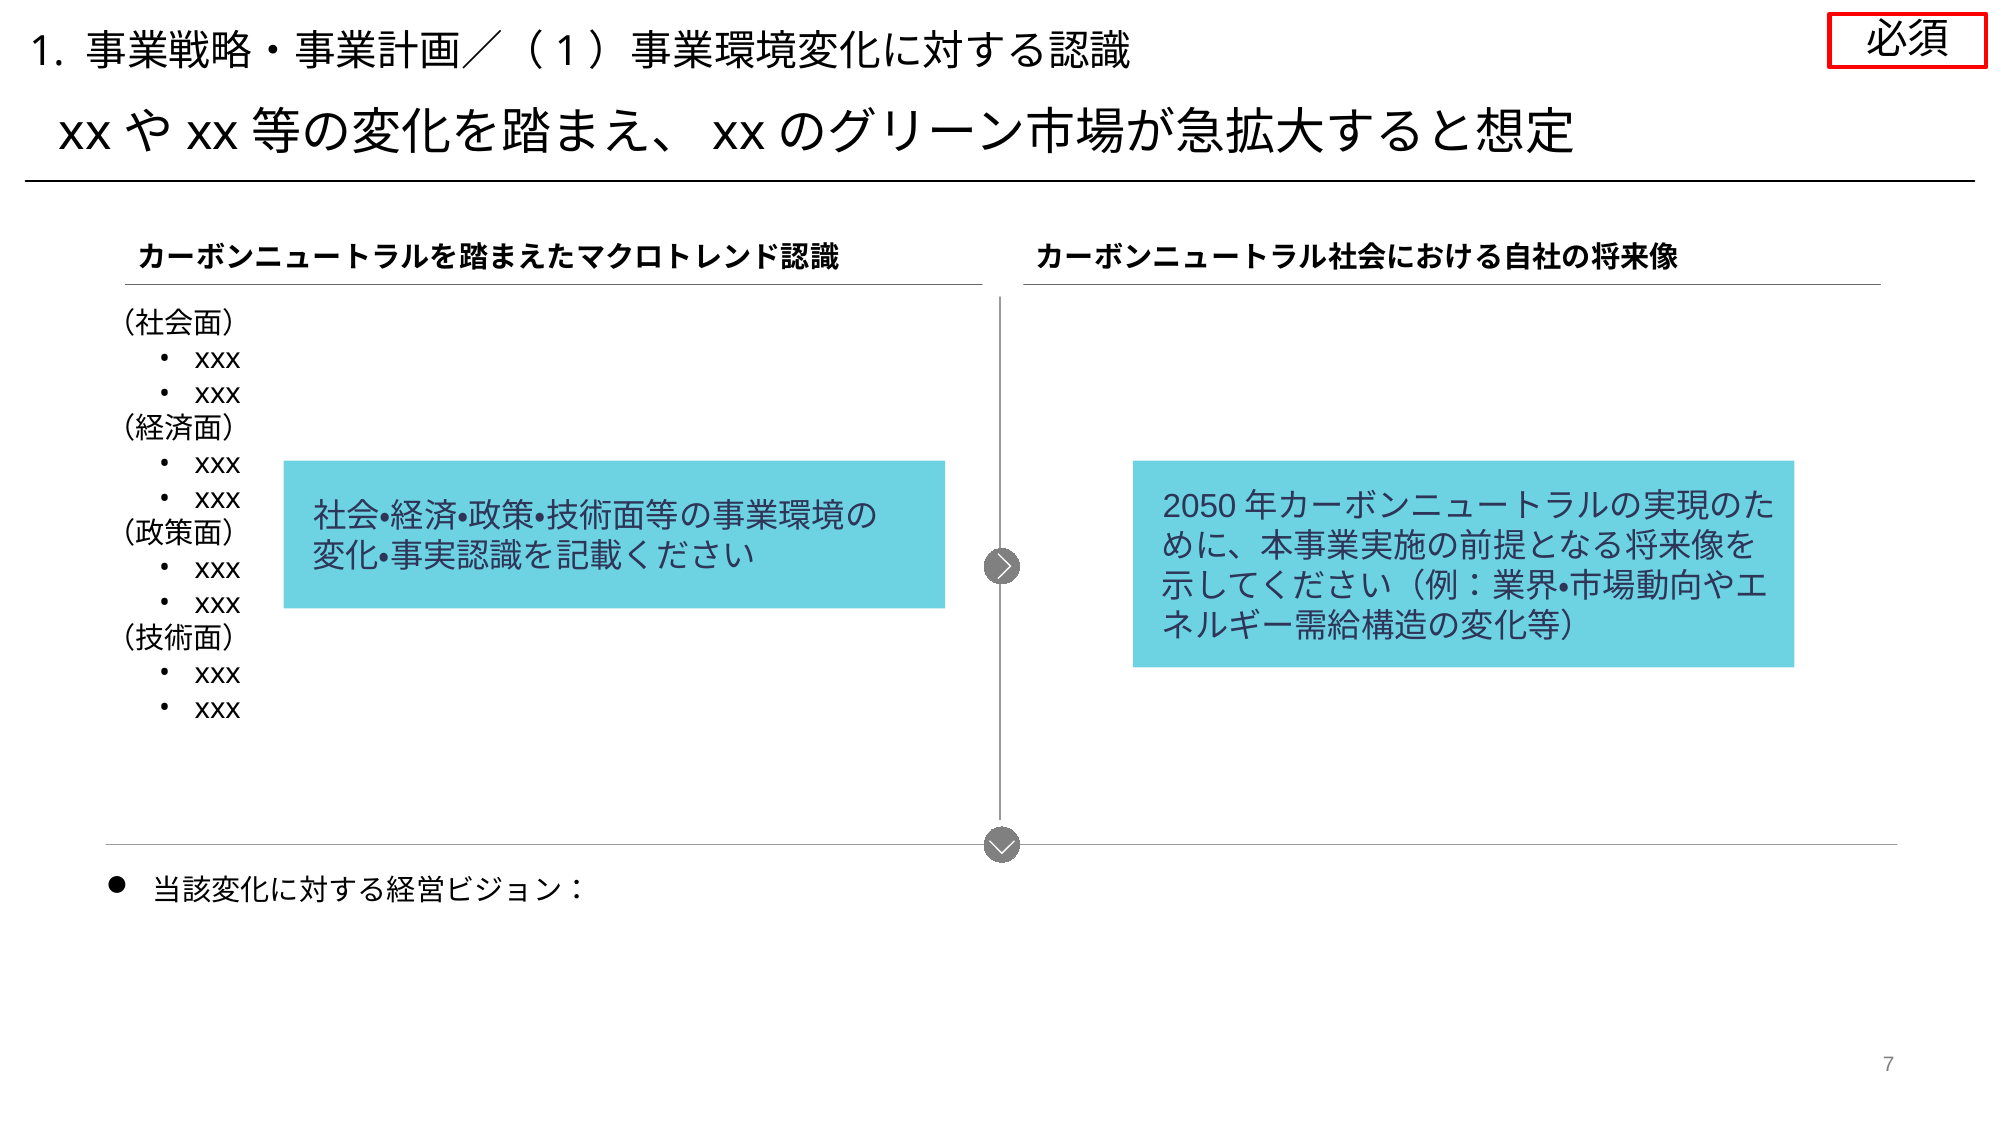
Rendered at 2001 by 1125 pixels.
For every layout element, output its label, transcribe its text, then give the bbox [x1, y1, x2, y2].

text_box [983, 826, 1020, 863]
text_box 1. 事業戦略・事業計画／（1）事業環境変化に対する認識 [29, 29, 1802, 75]
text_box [983, 548, 1020, 585]
text_box 当該変化に対する経営ビジョン： [105, 863, 1898, 1058]
text_box xxやxx等の変化を踏まえ、xxのグリーン市場が急拡大すると想定 [59, 106, 1904, 161]
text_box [122, 225, 983, 286]
text_box 社会・経済・政策・技術面等の事業環境の 変化・事実認識を記載ください [283, 460, 946, 609]
text_box 2050年カーボンニュートラルの実現のために、本事業実施の前提となる将来像を示してください（例：業界・市場動向やエネルギー需給構造の変化等） [1132, 460, 1795, 668]
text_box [1020, 225, 1881, 286]
text_box 必須 [1829, 13, 1986, 68]
text_box （社会面） xxx xxx （経済面） xxx xxx （政策面） xxx xxx （技術面） xxx xxx [105, 296, 981, 835]
